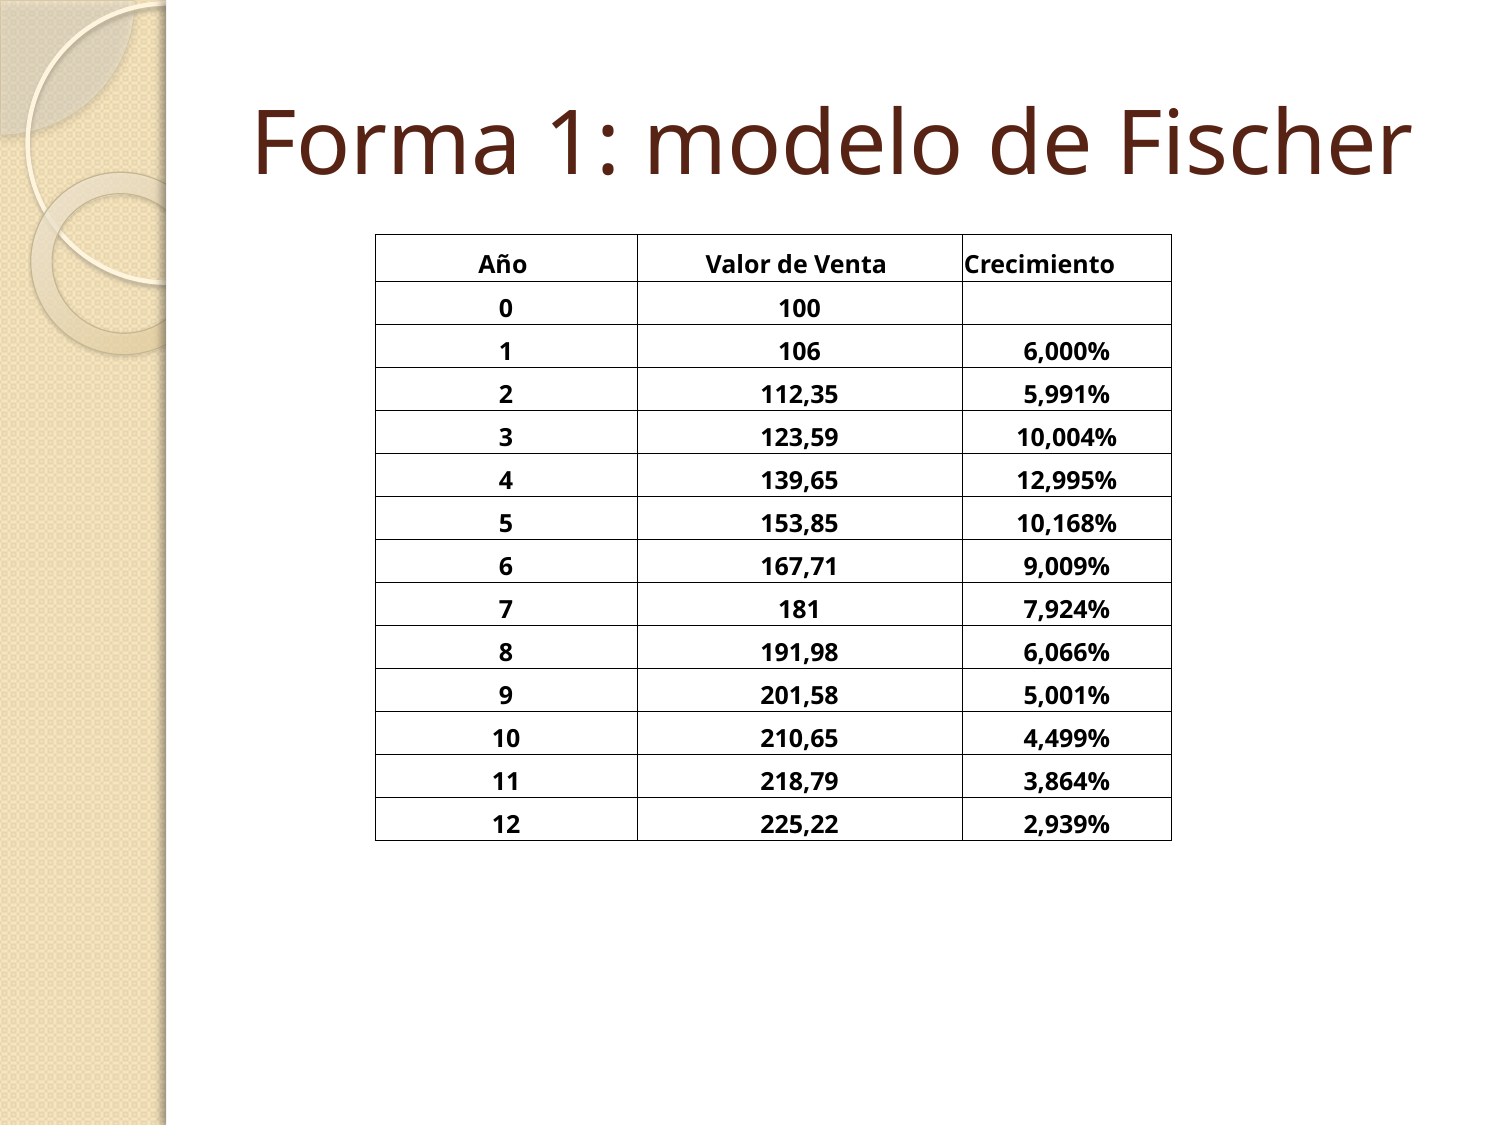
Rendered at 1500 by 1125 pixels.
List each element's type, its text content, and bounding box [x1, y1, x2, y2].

table_cell 9 [376, 669, 637, 711]
table_cell 139,65 [638, 454, 962, 496]
table_cell 4,499% [963, 712, 1171, 754]
table_cell 6,000% [963, 325, 1171, 367]
table_cell 1 [376, 325, 637, 367]
table_cell 201,58 [638, 669, 962, 711]
table_cell 191,98 [638, 626, 962, 668]
table_cell 167,71 [638, 540, 962, 582]
table_cell 100 [638, 282, 962, 324]
table_cell 10,168% [963, 497, 1171, 539]
table_cell 123,59 [638, 411, 962, 453]
table_cell 10,004% [963, 411, 1171, 453]
table_cell 8 [376, 626, 637, 668]
table_cell 3,864% [963, 755, 1171, 797]
table_cell 181 [638, 583, 962, 625]
table_cell 5,991% [963, 368, 1171, 410]
table_cell 5,001% [963, 669, 1171, 711]
table_cell 11 [376, 755, 637, 797]
table_cell 6 [376, 540, 637, 582]
title Forma 1: modelo de Fischer [235, 45, 1466, 233]
table_cell 5 [376, 497, 637, 539]
table_cell 2 [376, 368, 637, 410]
table_cell 218,79 [638, 755, 962, 797]
table_cell 210,65 [638, 712, 962, 754]
table_cell 0 [376, 282, 637, 324]
table_cell [963, 282, 1171, 324]
table_cell 3 [376, 411, 637, 453]
table_cell 225,22 [638, 798, 962, 840]
table_cell 4 [376, 454, 637, 496]
table_cell 9,009% [963, 540, 1171, 582]
table_header Valor de Venta [638, 235, 962, 281]
table_cell 106 [638, 325, 962, 367]
table_cell 153,85 [638, 497, 962, 539]
table_cell 12,995% [963, 454, 1171, 496]
table_header Crecimiento [963, 235, 1171, 281]
table_cell 7 [376, 583, 637, 625]
table_cell 10 [376, 712, 637, 754]
table_header Año [376, 235, 637, 281]
table_cell 2,939% [963, 798, 1171, 840]
table_cell 112,35 [638, 368, 962, 410]
table_cell 6,066% [963, 626, 1171, 668]
table_cell 12 [376, 798, 637, 840]
table_cell 7,924% [963, 583, 1171, 625]
